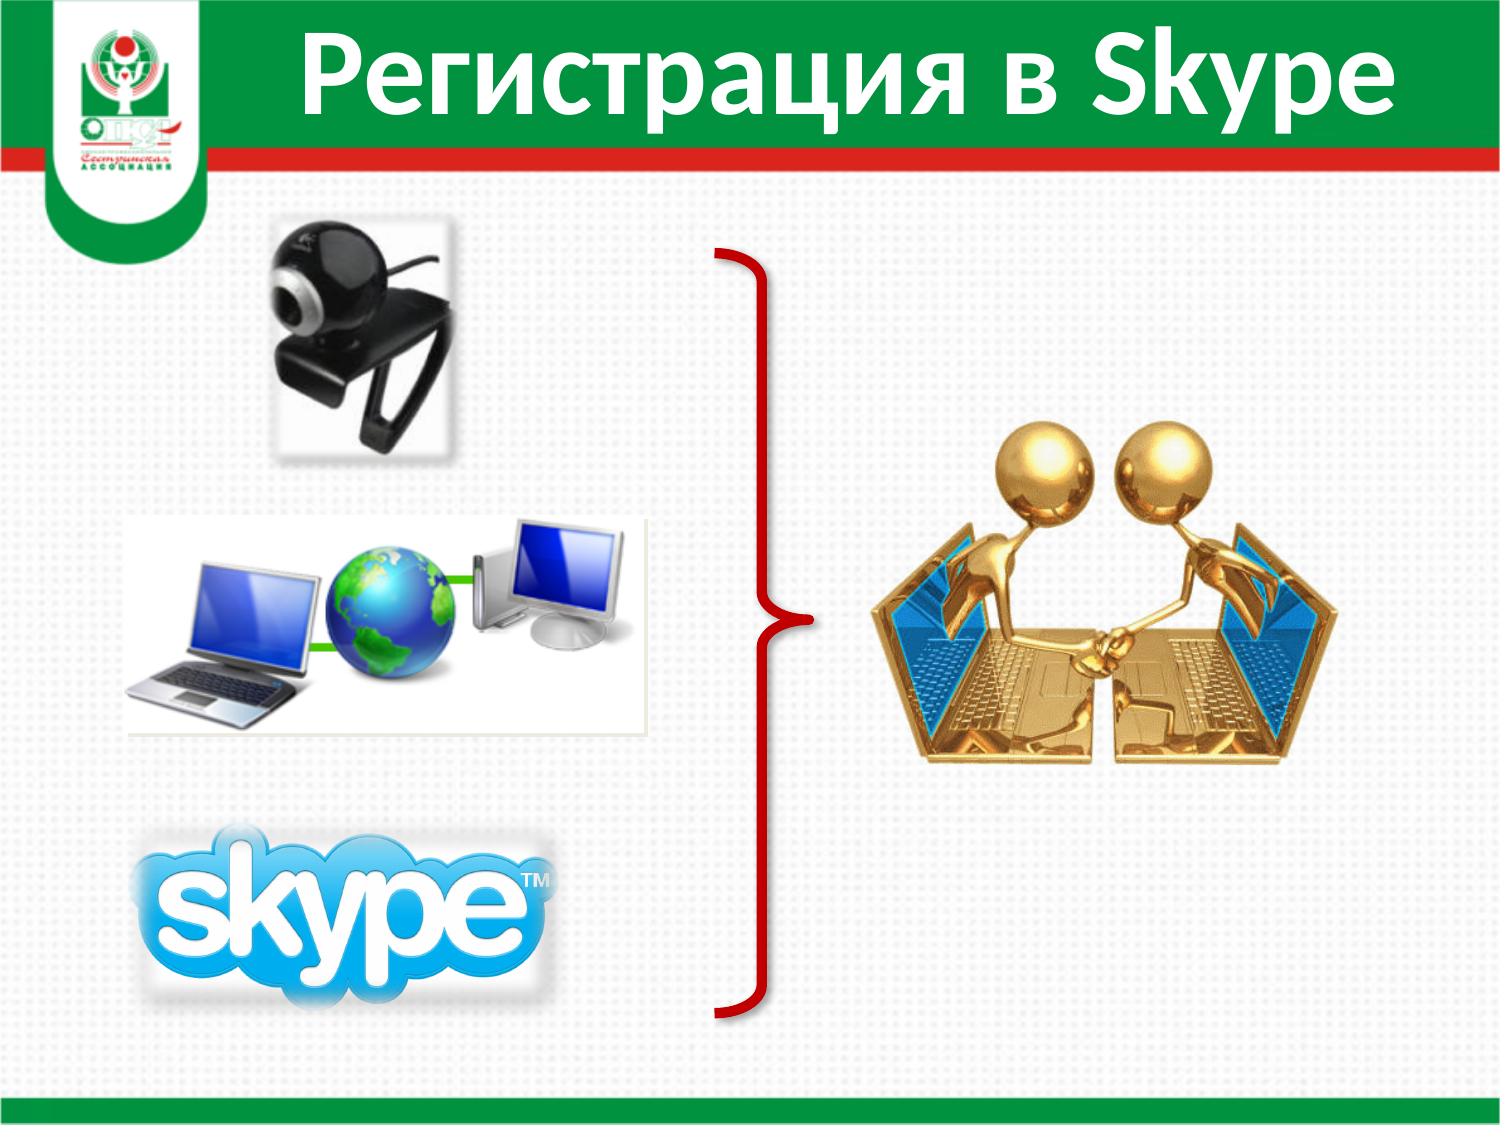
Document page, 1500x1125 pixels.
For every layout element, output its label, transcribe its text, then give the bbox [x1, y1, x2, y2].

picture [0, 0, 1500, 1125]
text_box Регистрация в Skype [283, 0, 1414, 148]
text_box [714, 252, 810, 1014]
